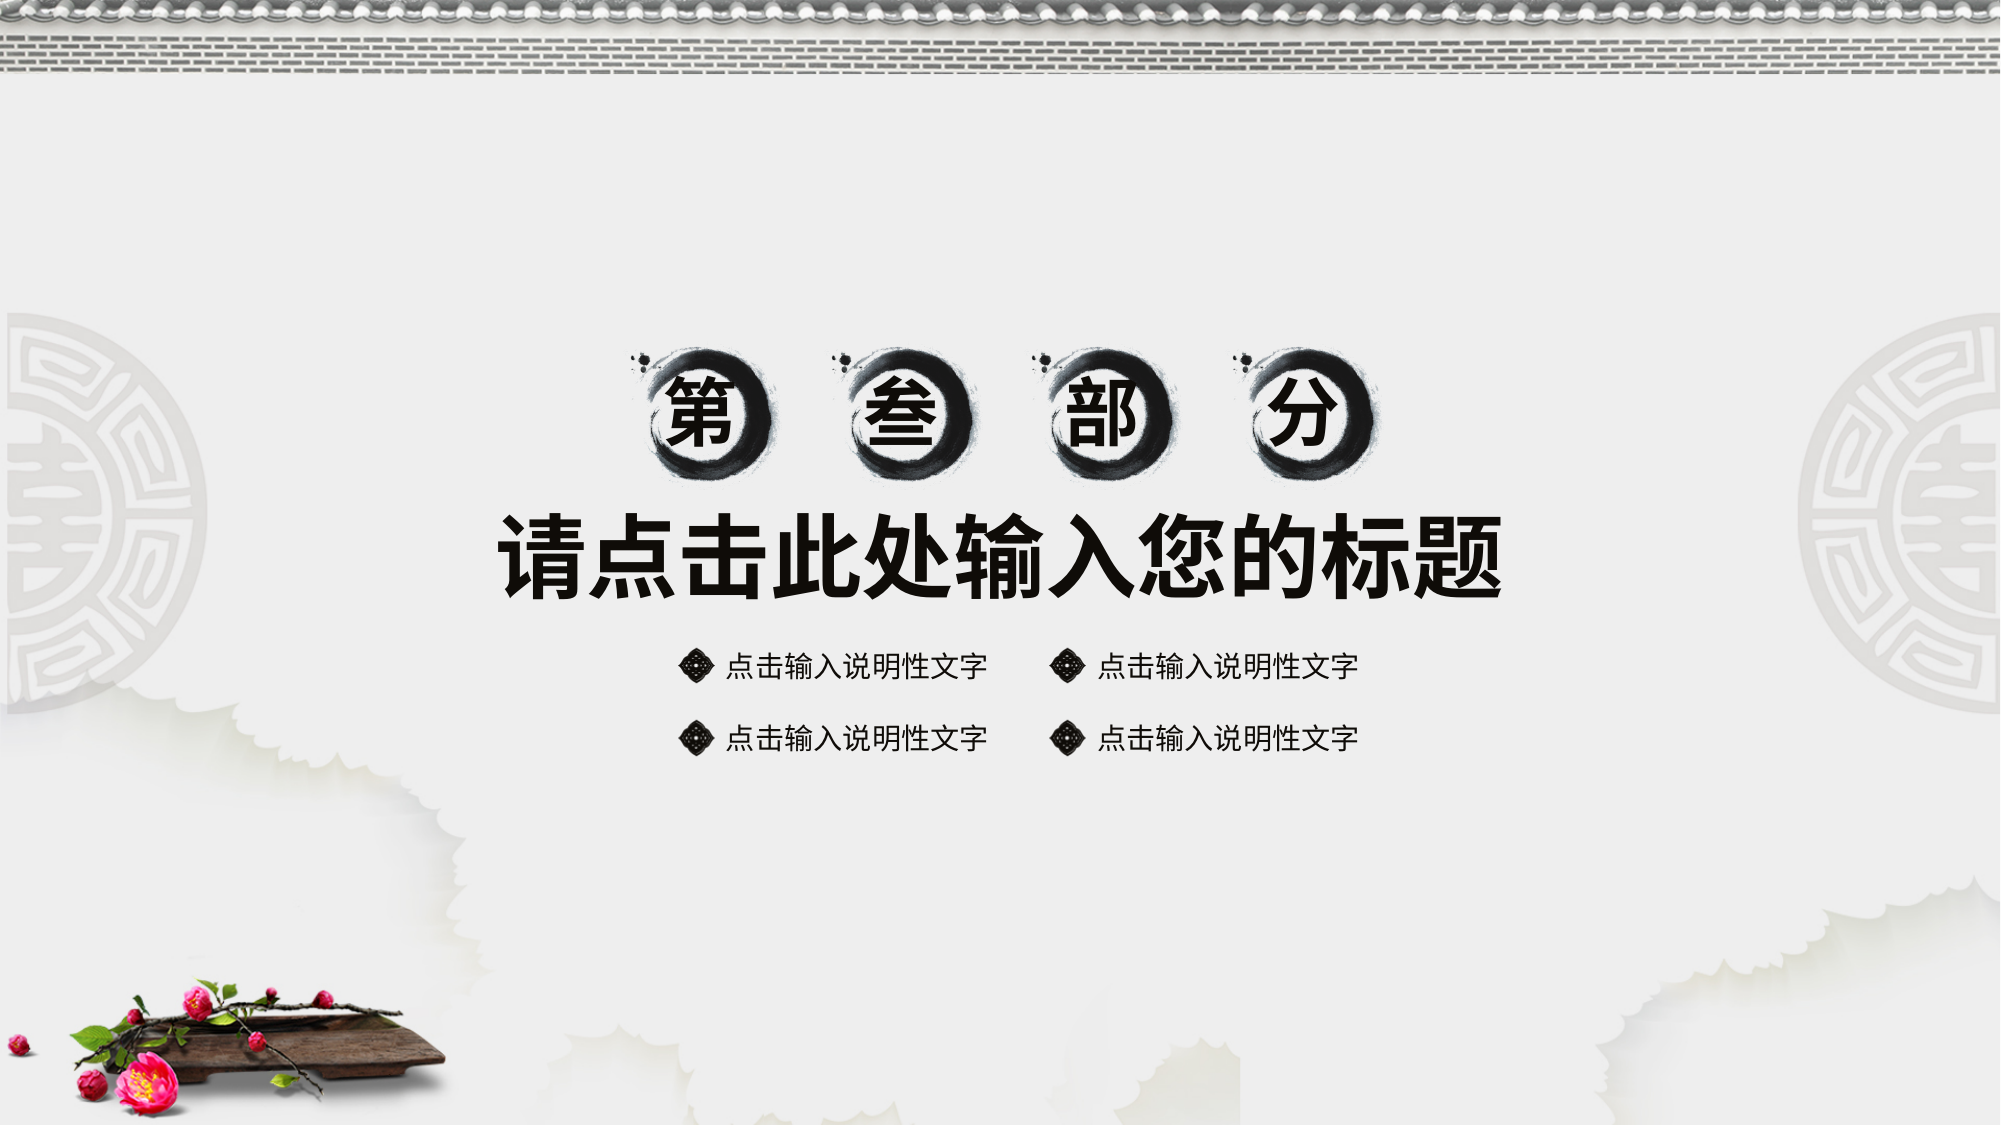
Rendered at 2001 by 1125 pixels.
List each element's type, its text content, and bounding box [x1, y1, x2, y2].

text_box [1049, 640, 1381, 692]
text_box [816, 332, 983, 491]
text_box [1049, 712, 1381, 764]
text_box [616, 332, 782, 491]
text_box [1218, 332, 1384, 491]
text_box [678, 712, 1010, 764]
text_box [678, 640, 1010, 692]
picture [0, 0, 2001, 1125]
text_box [1017, 332, 1183, 491]
text_box 请点击此处输入您的标题 [478, 492, 1522, 618]
